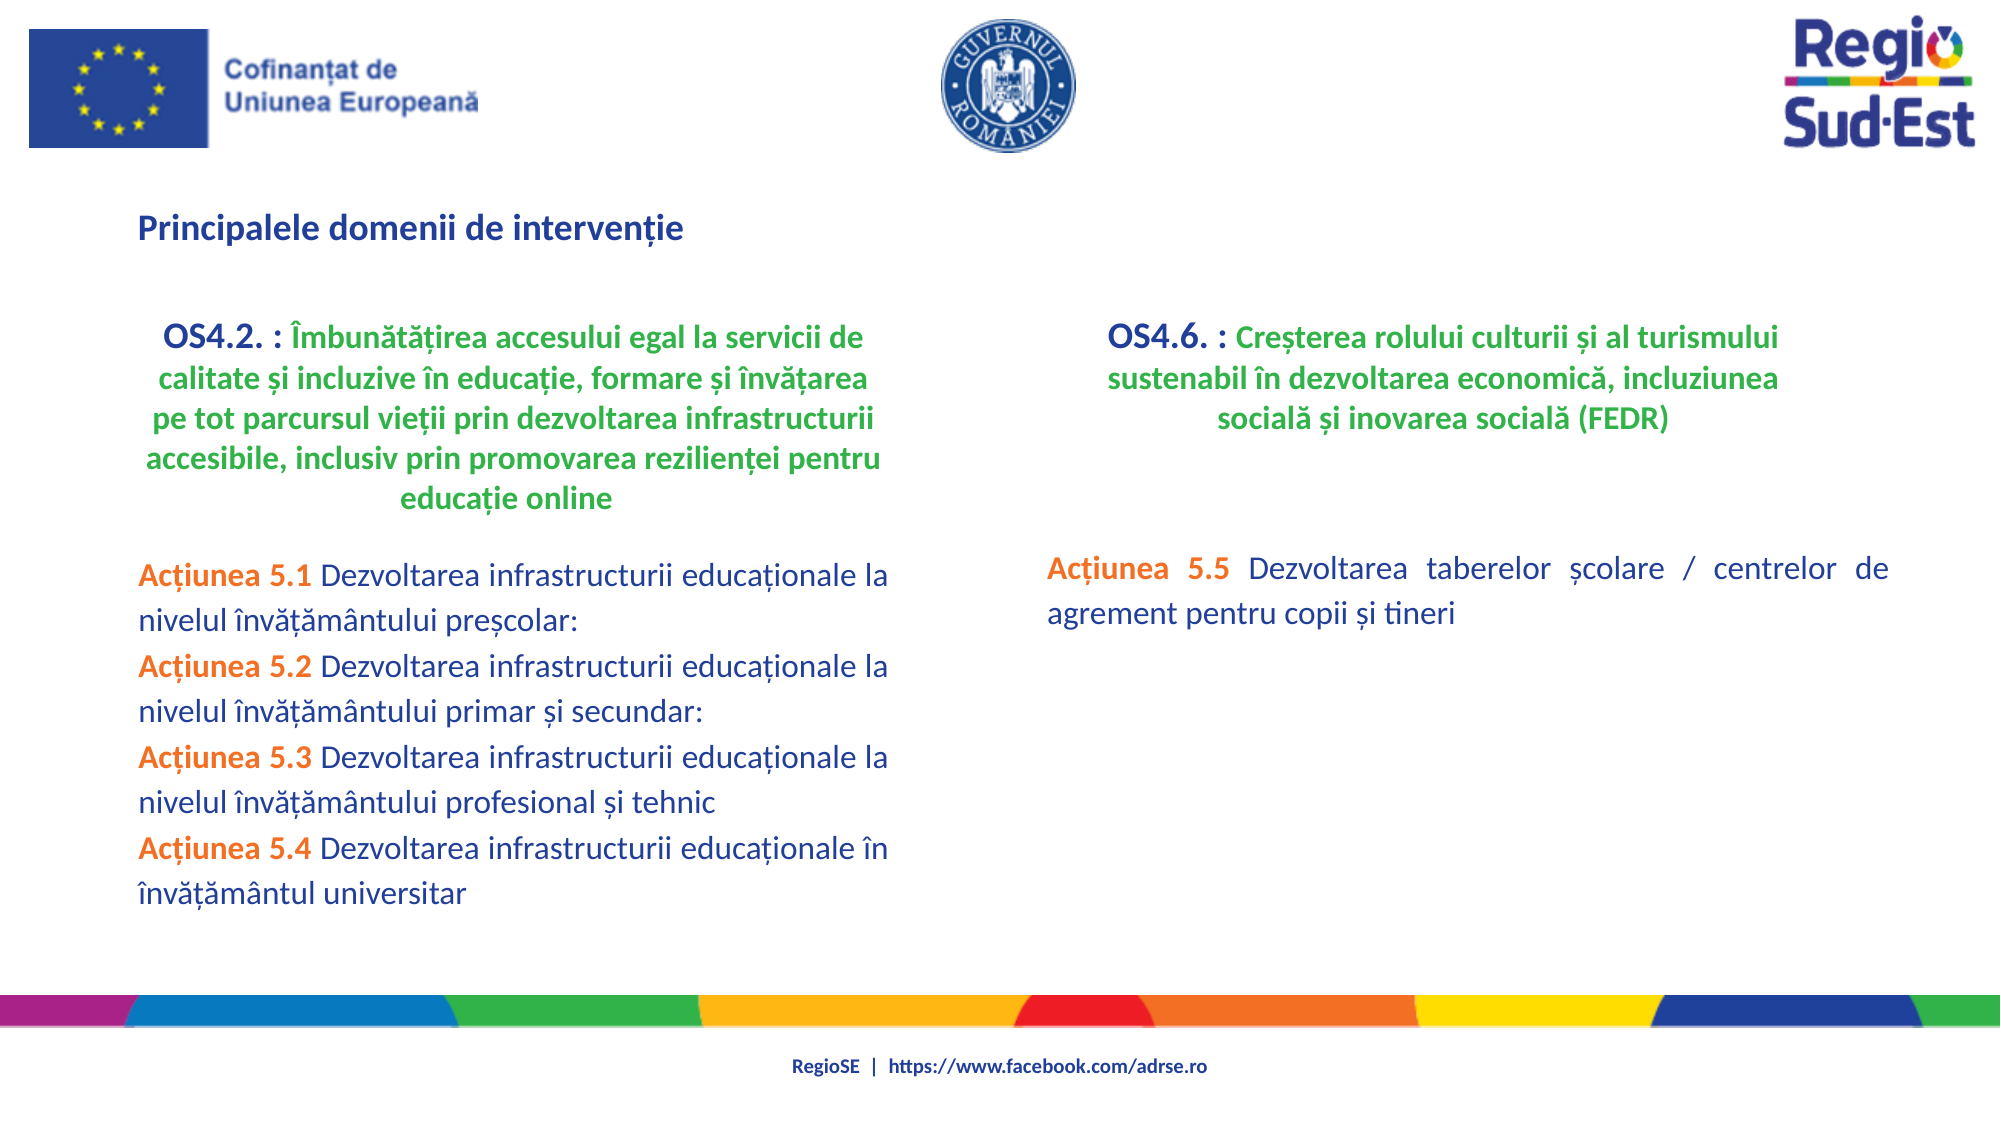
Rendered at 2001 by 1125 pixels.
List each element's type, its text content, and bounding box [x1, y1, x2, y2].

text_box Principalele domenii de intervenție [123, 195, 1223, 255]
text_box Acțiunea 5.1 Dezvoltarea infrastructurii educaționale la nivelul învățământului preșcolar: Acțiunea 5.2 Dezvoltarea infrastructurii educaționale la nivelul învățământului primar și secundar: Acțiunea 5.3 Dezvoltarea infrastructurii educaționale la nivelul învățământului profesional și tehnic Acțiunea 5.4 Dezvoltarea infrastructurii educaționale în învățământul universitar [123, 540, 905, 601]
text_box OS4.2. : Îmbunătățirea accesului egal la servicii de calitate și incluzive în educație, formare și învățarea pe tot parcursul vieții prin dezvoltarea infrastructurii accesibile, inclusiv prin promovarea rezilienței pentru educație online [123, 304, 905, 524]
picture [1759, 0, 2000, 220]
picture [0, 995, 2000, 1029]
picture [941, 19, 1076, 153]
picture [28, 28, 478, 148]
text_box RegioSE | https://www.facebook.com/adrse.ro [776, 1029, 1223, 1085]
text_box OS4.6. : Creșterea rolului culturii și al turismului sustenabil în dezvoltarea economică, incluziunea socială și inovarea socială (FEDR) [1053, 304, 1835, 444]
text_box Acțiunea 5.5 Dezvoltarea taberelor școlare / centrelor de agrement pentru copii și tineri [1032, 532, 1905, 639]
